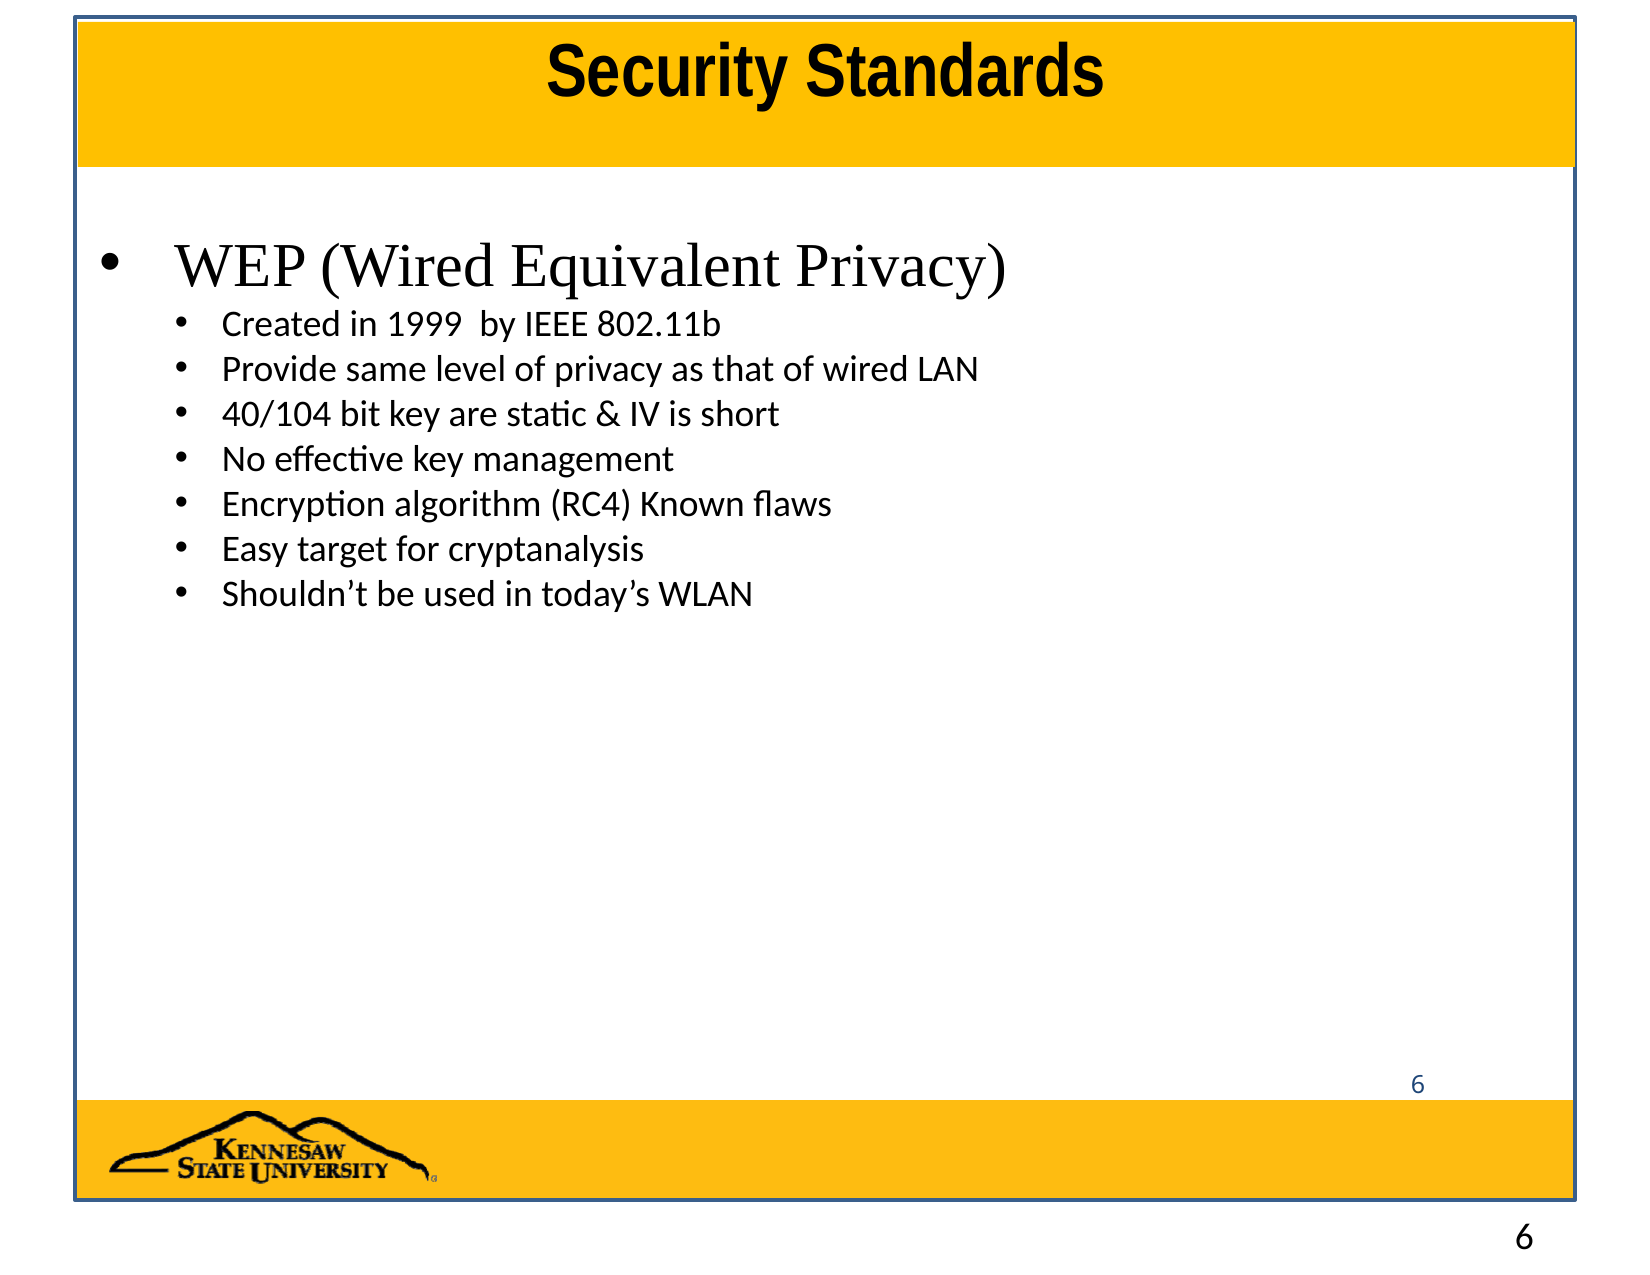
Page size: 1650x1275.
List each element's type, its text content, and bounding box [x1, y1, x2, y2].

list WEP (Wired Equivalent Privacy) Created in 1999 by IEEE 802.11b Provide same level of privacy as that of wired LAN 40/104 bit key are static & IV is short No effective key management Encryption algorithm (RC4) Known flaws Easy target for cryptanalysis Shouldn’t be used in today’s WLAN [99, 223, 1550, 769]
title Security Standards [77, 21, 1575, 167]
picture [108, 1111, 437, 1184]
slide_number 6 [1299, 1042, 1425, 1103]
